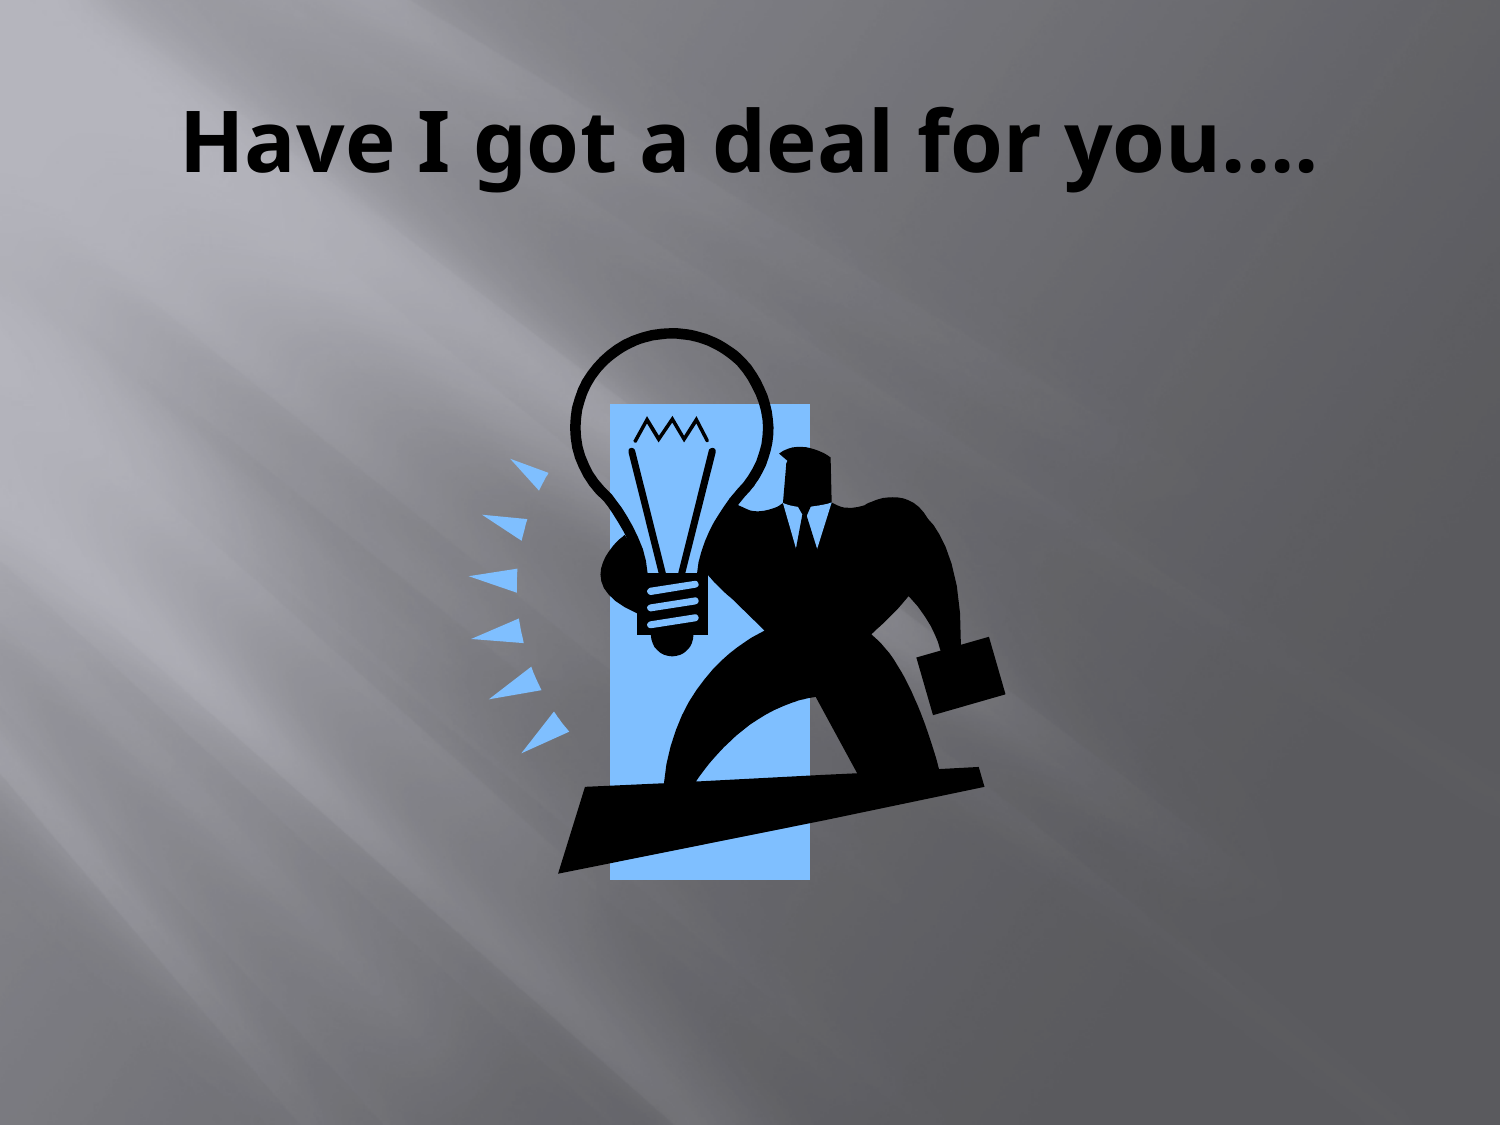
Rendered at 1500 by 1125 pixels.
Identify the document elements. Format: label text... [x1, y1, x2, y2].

title Have I got a deal for you.... [75, 45, 1425, 233]
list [468, 327, 1006, 881]
